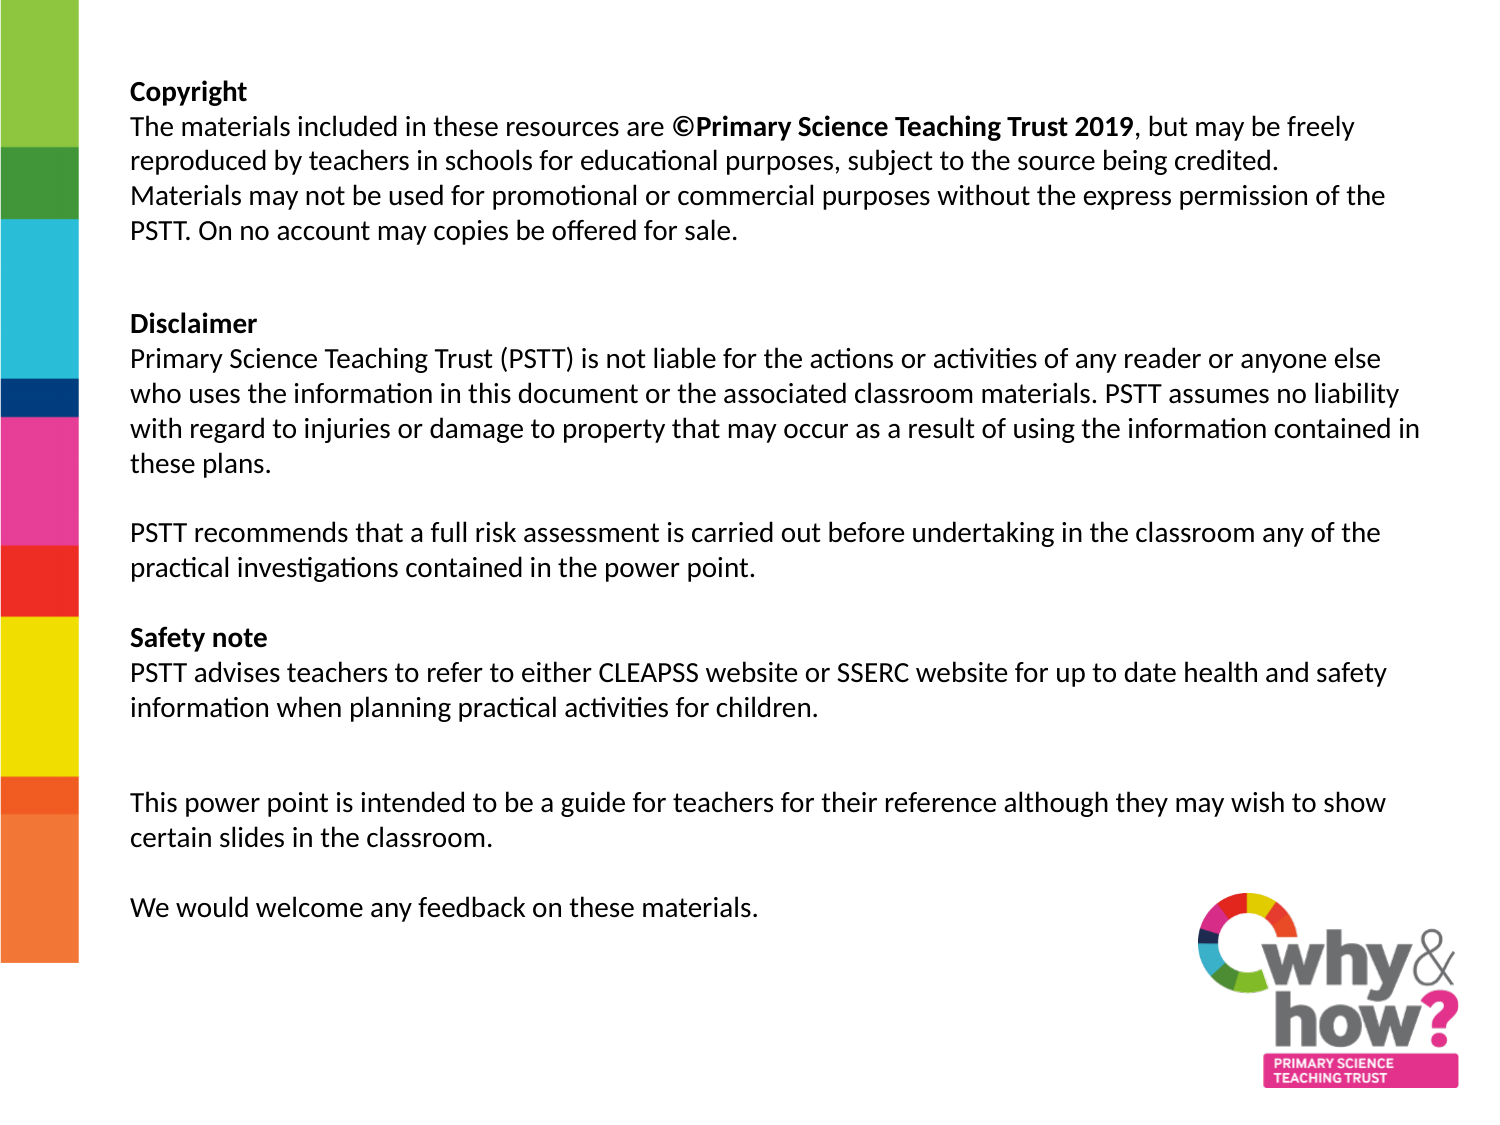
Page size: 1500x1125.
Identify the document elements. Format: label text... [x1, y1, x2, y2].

text_box This power point is intended to be a guide for teachers for their reference although they may wish to show certain slides in the classroom. We would welcome any feedback on these materials. [115, 776, 1442, 931]
picture [1198, 893, 1459, 1088]
text_box Copyright The materials included in these resources are ©Primary Science Teaching Trust 2019, but may be freely reproduced by teachers in schools for educational purposes, subject to the source being credited. Materials may not be used for promotional or commercial purposes without the express permission of the PSTT. On no account may copies be offered for sale. [115, 64, 1442, 254]
picture [1, 0, 78, 962]
text_box Disclaimer Primary Science Teaching Trust (PSTT) is not liable for the actions or activities of any reader or anyone else who uses the information in this document or the associated classroom materials. PSTT assumes no liability with regard to injuries or damage to property that may occur as a result of using the information contained in these plans. PSTT recommends that a full risk assessment is carried out before undertaking in the classroom any of the practical investigations contained in the power point. Safety note PSTT advises teachers to refer to either CLEAPSS website or SSERC website for up to date health and safety information when planning practical activities for children. [115, 296, 1442, 731]
